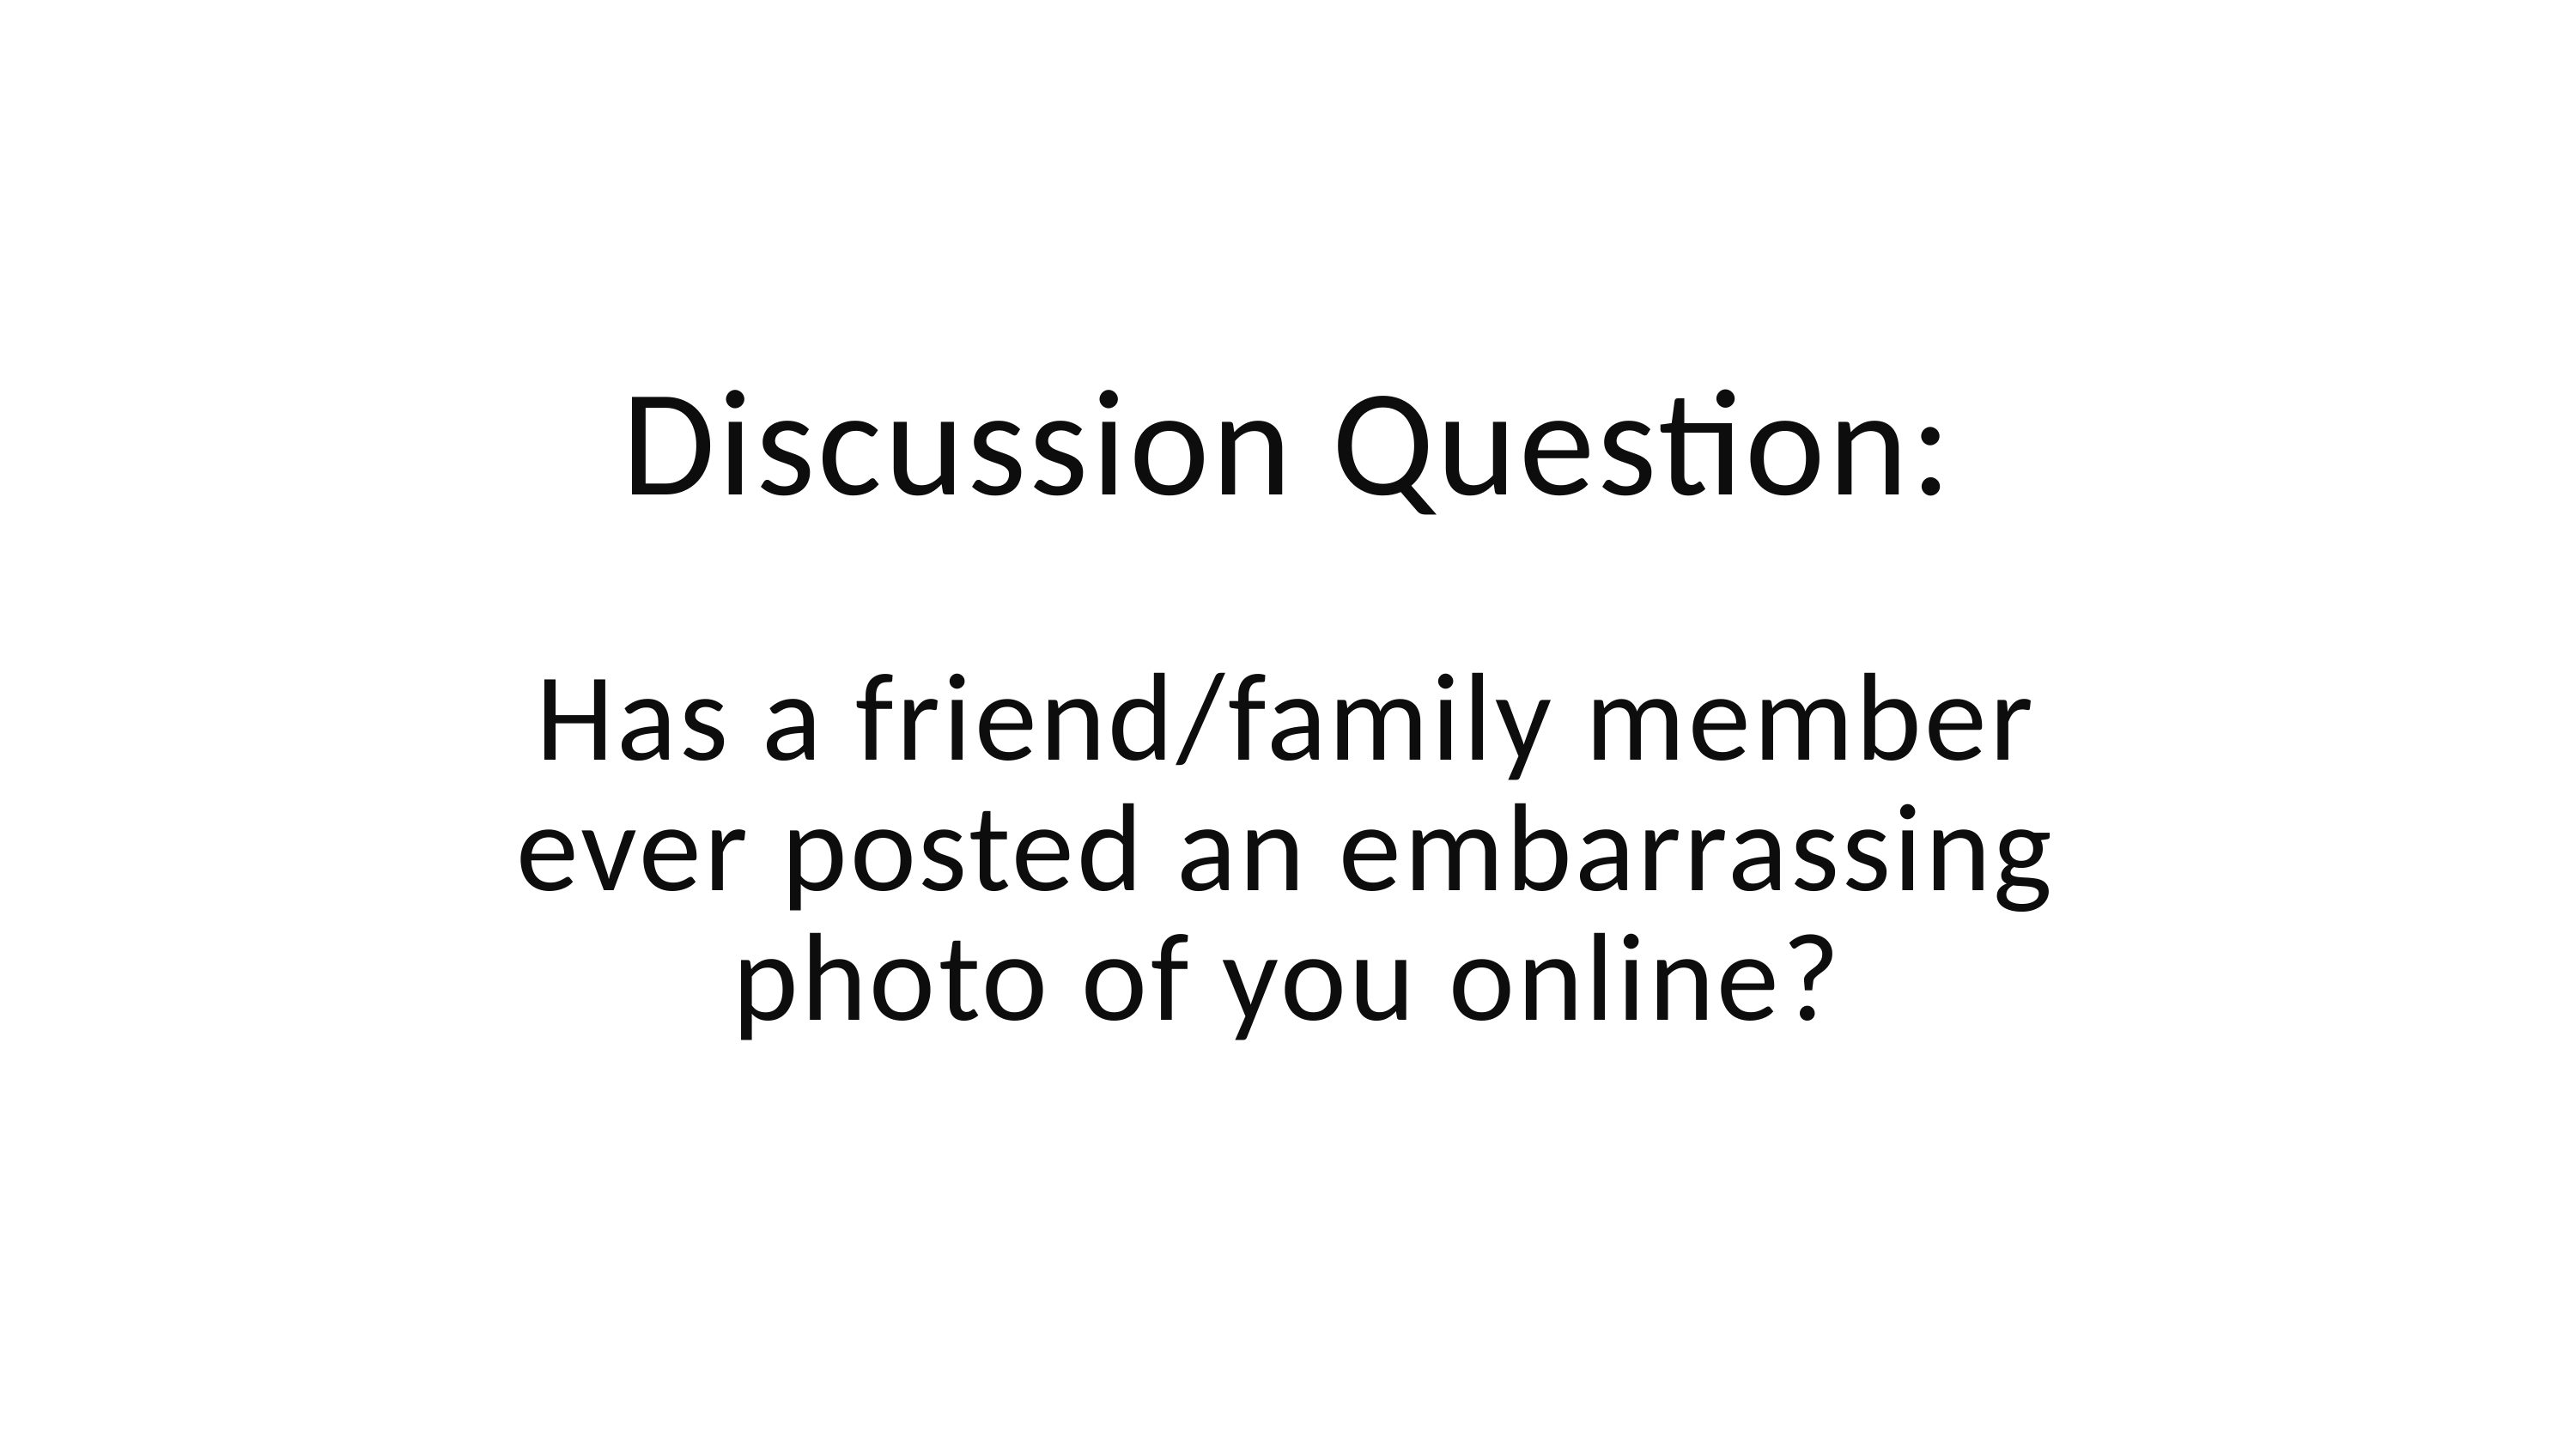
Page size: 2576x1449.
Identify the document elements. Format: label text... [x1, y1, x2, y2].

text_box Discussion Question: Has a friend/family member ever posted an embarrassing photo of you online? [410, 394, 2166, 1046]
